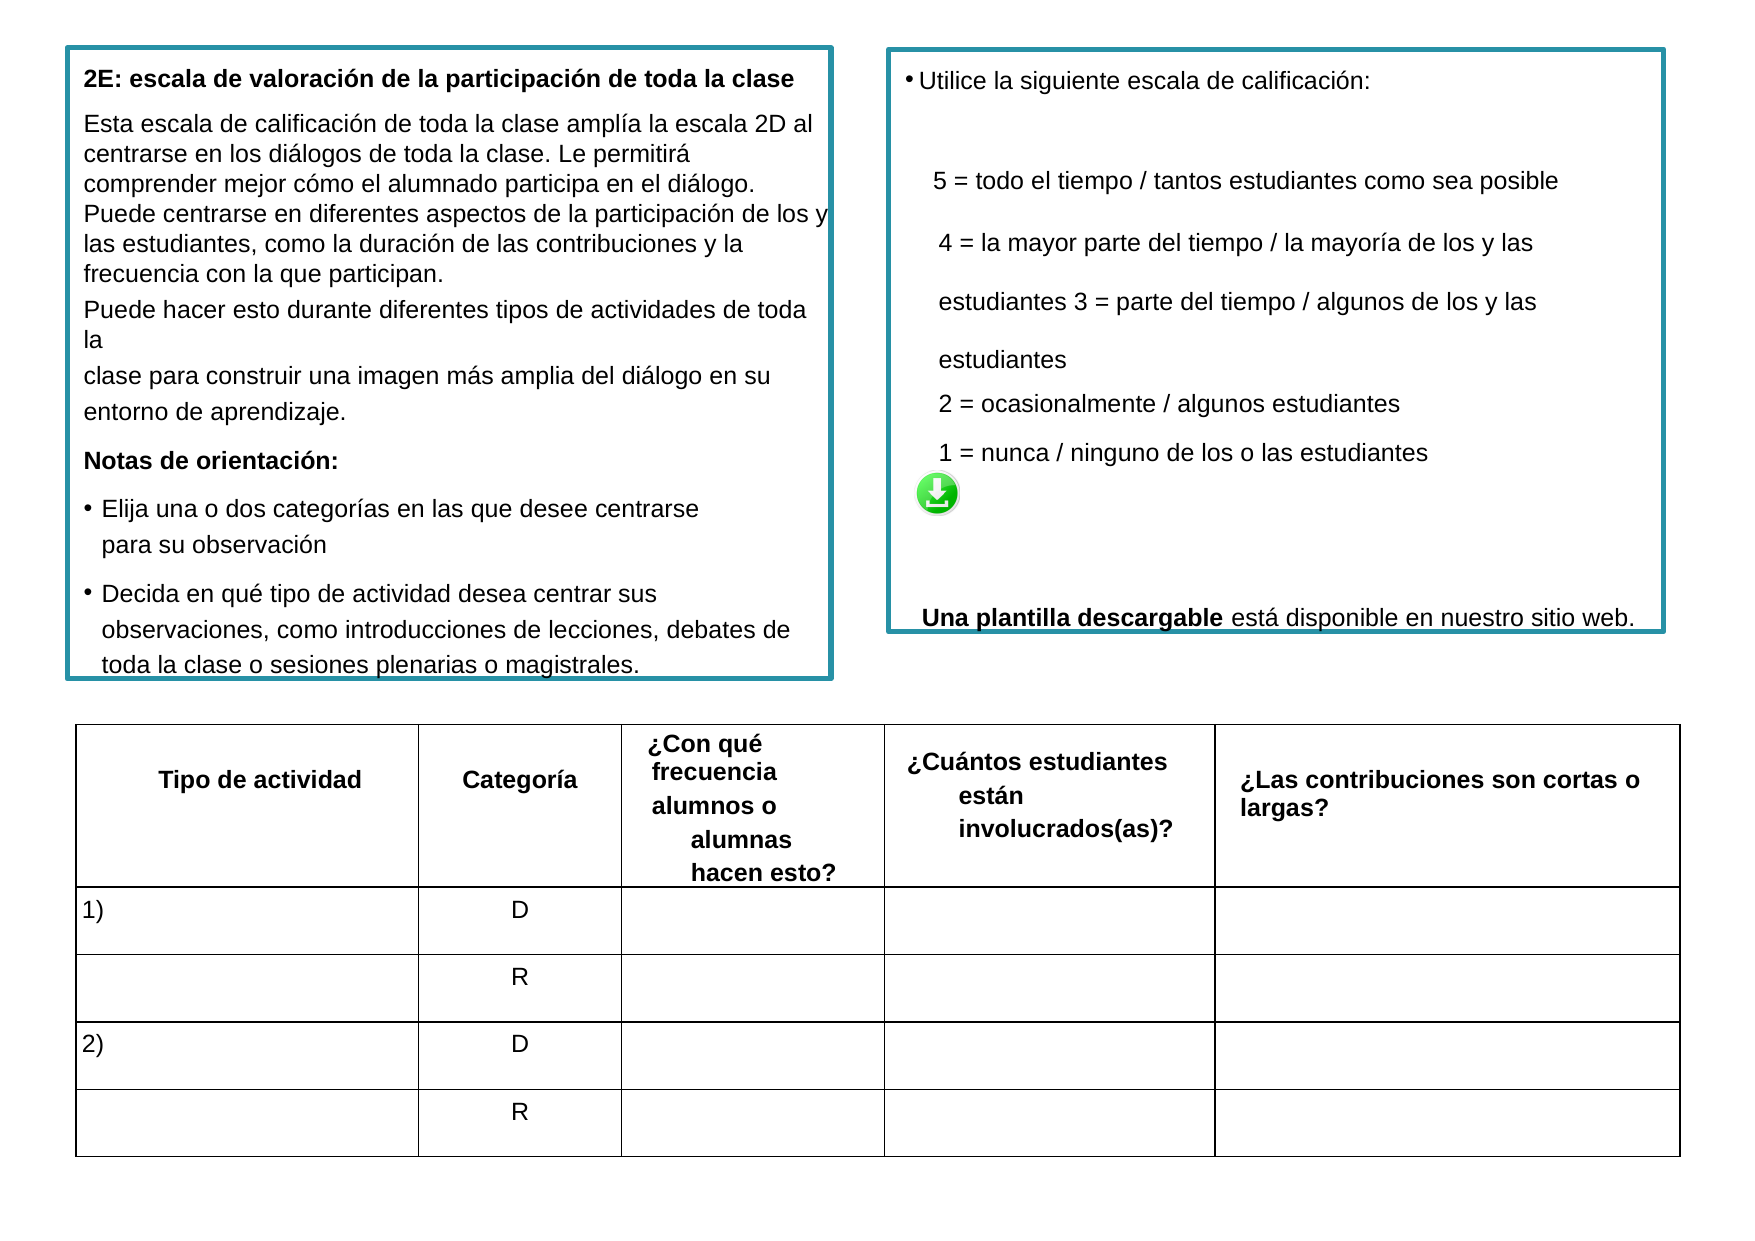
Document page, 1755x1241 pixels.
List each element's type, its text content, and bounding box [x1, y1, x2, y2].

table_cell R [419, 1090, 621, 1156]
table_cell R [419, 955, 621, 1021]
table_cell D [419, 888, 621, 954]
table_cell 1) [77, 888, 418, 954]
table_cell [885, 955, 1214, 1021]
table_cell [622, 1023, 884, 1089]
table_header ¿Cuántos estudiantes están involucrados(as)? [885, 725, 1214, 886]
table_cell [885, 1023, 1214, 1089]
table_cell [1216, 955, 1679, 1021]
table_cell [885, 888, 1214, 954]
table_header Categoría [419, 725, 621, 886]
table_cell [77, 1090, 418, 1156]
table_header Tipo de actividad [77, 725, 418, 886]
table_cell 2) [77, 1023, 418, 1089]
text_box 2E: escala de valoración de la participación de toda la clase Esta escala de calificación de toda la clase amplía la escala 2D al centrarse en los diálogos de toda la clase. Le permitirá comprender mejor cómo el alumnado participa en el diálogo. Puede centrarse en diferentes aspectos de la participación de los y las estudiantes, como la duración de las contribuciones y la frecuencia con la que participan. Puede hacer esto durante diferentes tipos de actividades de toda la clase para construir una imagen más amplia del diálogo en su entorno de aprendizaje. Notas de orientación: Elija una o dos categorías en las que desee centrarse para su observación Decida en qué tipo de actividad desea centrar sus observaciones, como introducciones de lecciones, debates de toda la clase o sesiones plenarias o magistrales. [67, 47, 831, 679]
picture [914, 470, 961, 516]
table_cell [77, 955, 418, 1021]
table_header ¿Las contribuciones son cortas o largas? [1216, 725, 1679, 886]
table_cell [1216, 1090, 1679, 1156]
table_header ¿Con qué frecuencia alumnos o alumnas hacen esto? [622, 725, 884, 886]
table_cell [1216, 888, 1679, 954]
table_cell [885, 1090, 1214, 1156]
table_cell [622, 955, 884, 1021]
table_cell D [419, 1023, 621, 1089]
text_box Utilice la siguiente escala de calificación: 5 = todo el tiempo / tantos estudiantes como sea posible 4 = la mayor parte del tiempo / la mayoría de los y las estudiantes 3 = parte del tiempo / algunos de los y las estudiantes 2 = ocasionalmente / algunos estudiantes 1 = nunca / ninguno de los o las estudiantes Una plantilla descargable está disponible en nuestro sitio web. [888, 49, 1664, 632]
table_cell [622, 888, 884, 954]
table_cell [1216, 1023, 1679, 1089]
table_cell [622, 1090, 884, 1156]
